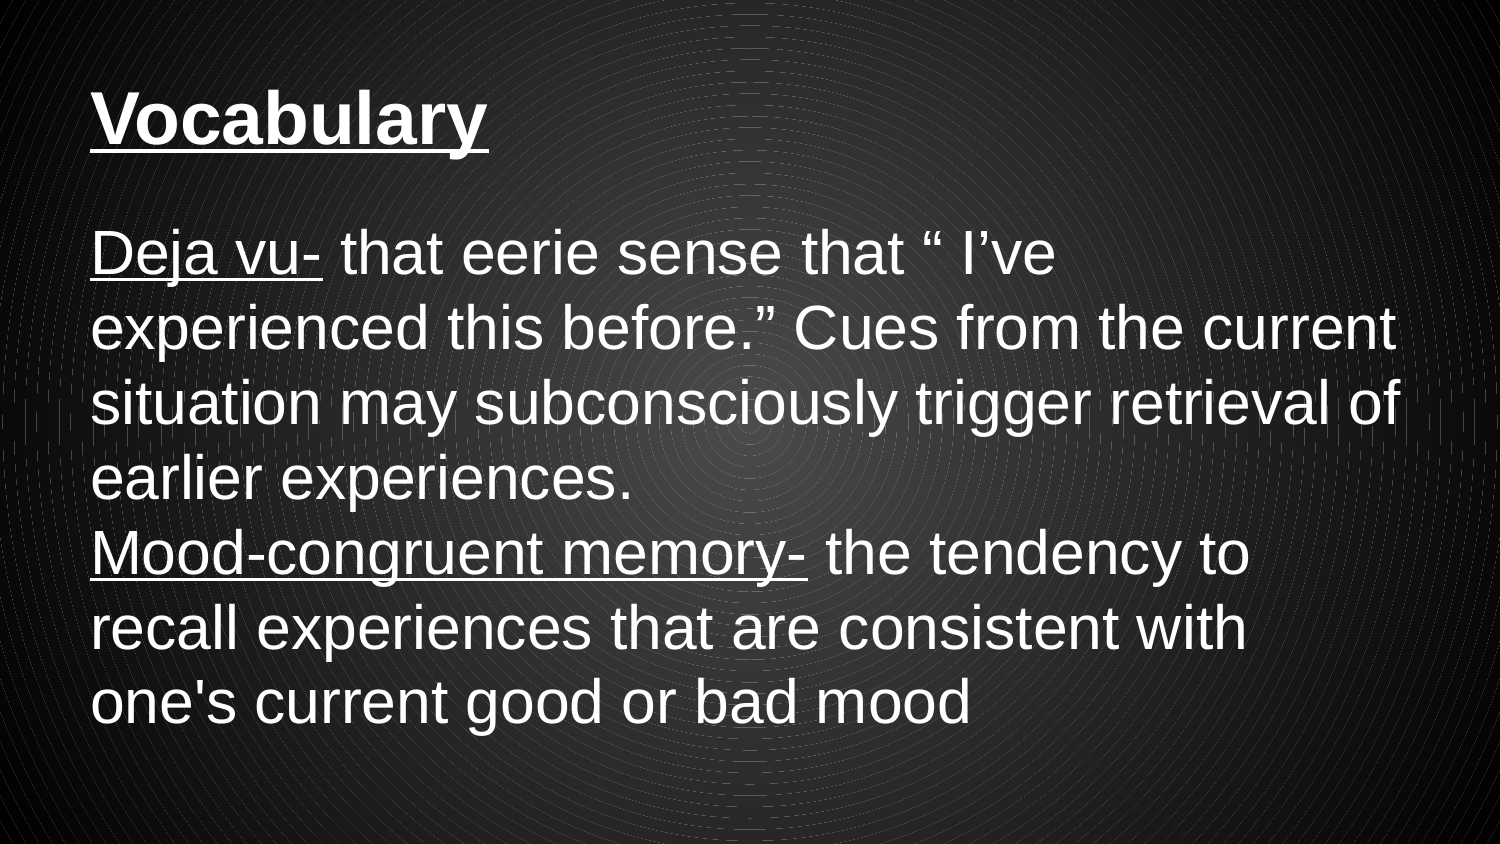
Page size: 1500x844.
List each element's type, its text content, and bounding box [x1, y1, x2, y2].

list Deja vu- that eerie sense that “ I’ve experienced this before.” Cues from the current situation may subconsciously trigger retrieval of earlier experiences. Mood-congruent memory- the tendency to recall experiences that are consistent with one's current good or bad mood [75, 196, 1425, 808]
title Vocabulary [75, 33, 1425, 175]
